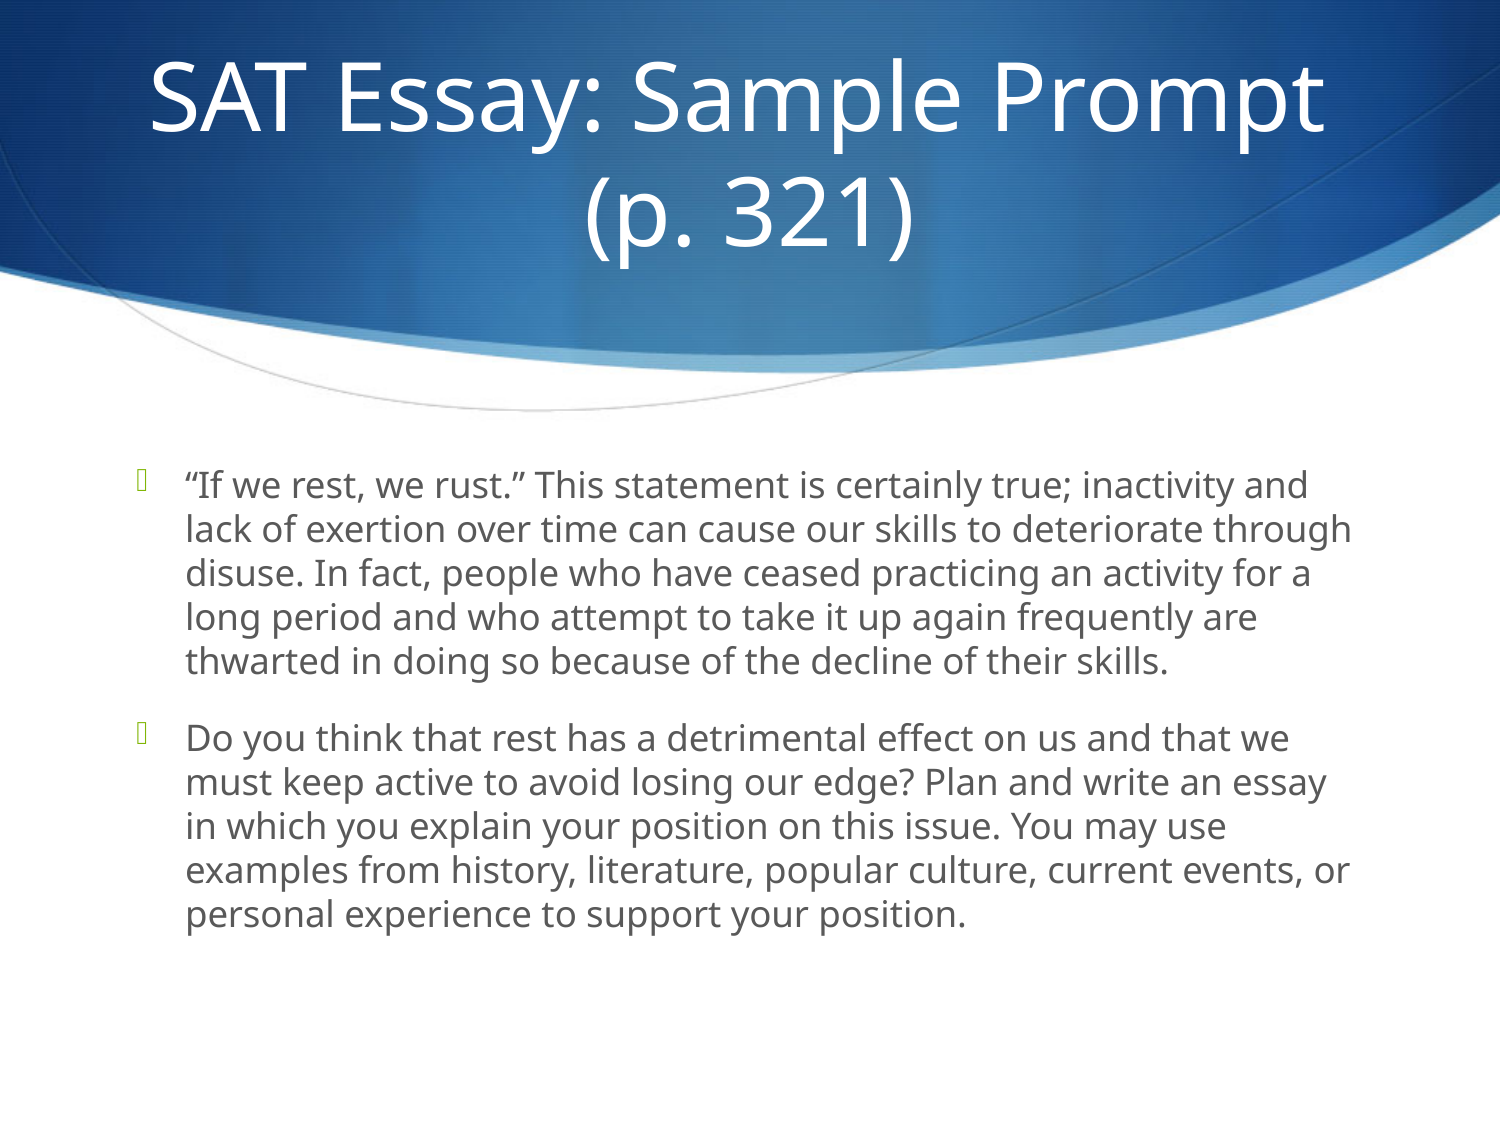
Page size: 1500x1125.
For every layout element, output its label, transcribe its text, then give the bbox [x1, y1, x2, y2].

picture [0, 0, 1500, 1125]
title SAT Essay: Sample Prompt (p. 321) [74, 56, 1426, 245]
list “If we rest, we rust.” This statement is certainly true; inactivity and lack of exertion over time can cause our skills to deteriorate through disuse. In fact, people who have ceased practicing an activity for a long period and who attempt to take it up again frequently are thwarted in doing so because of the decline of their skills. Do you think that rest has a detrimental effect on us and that we must keep active to avoid losing our edge? Plan and write an essay in which you explain your position on this issue. You may use examples from history, literature, popular culture, current events, or personal experience to support your position. [121, 454, 1379, 991]
